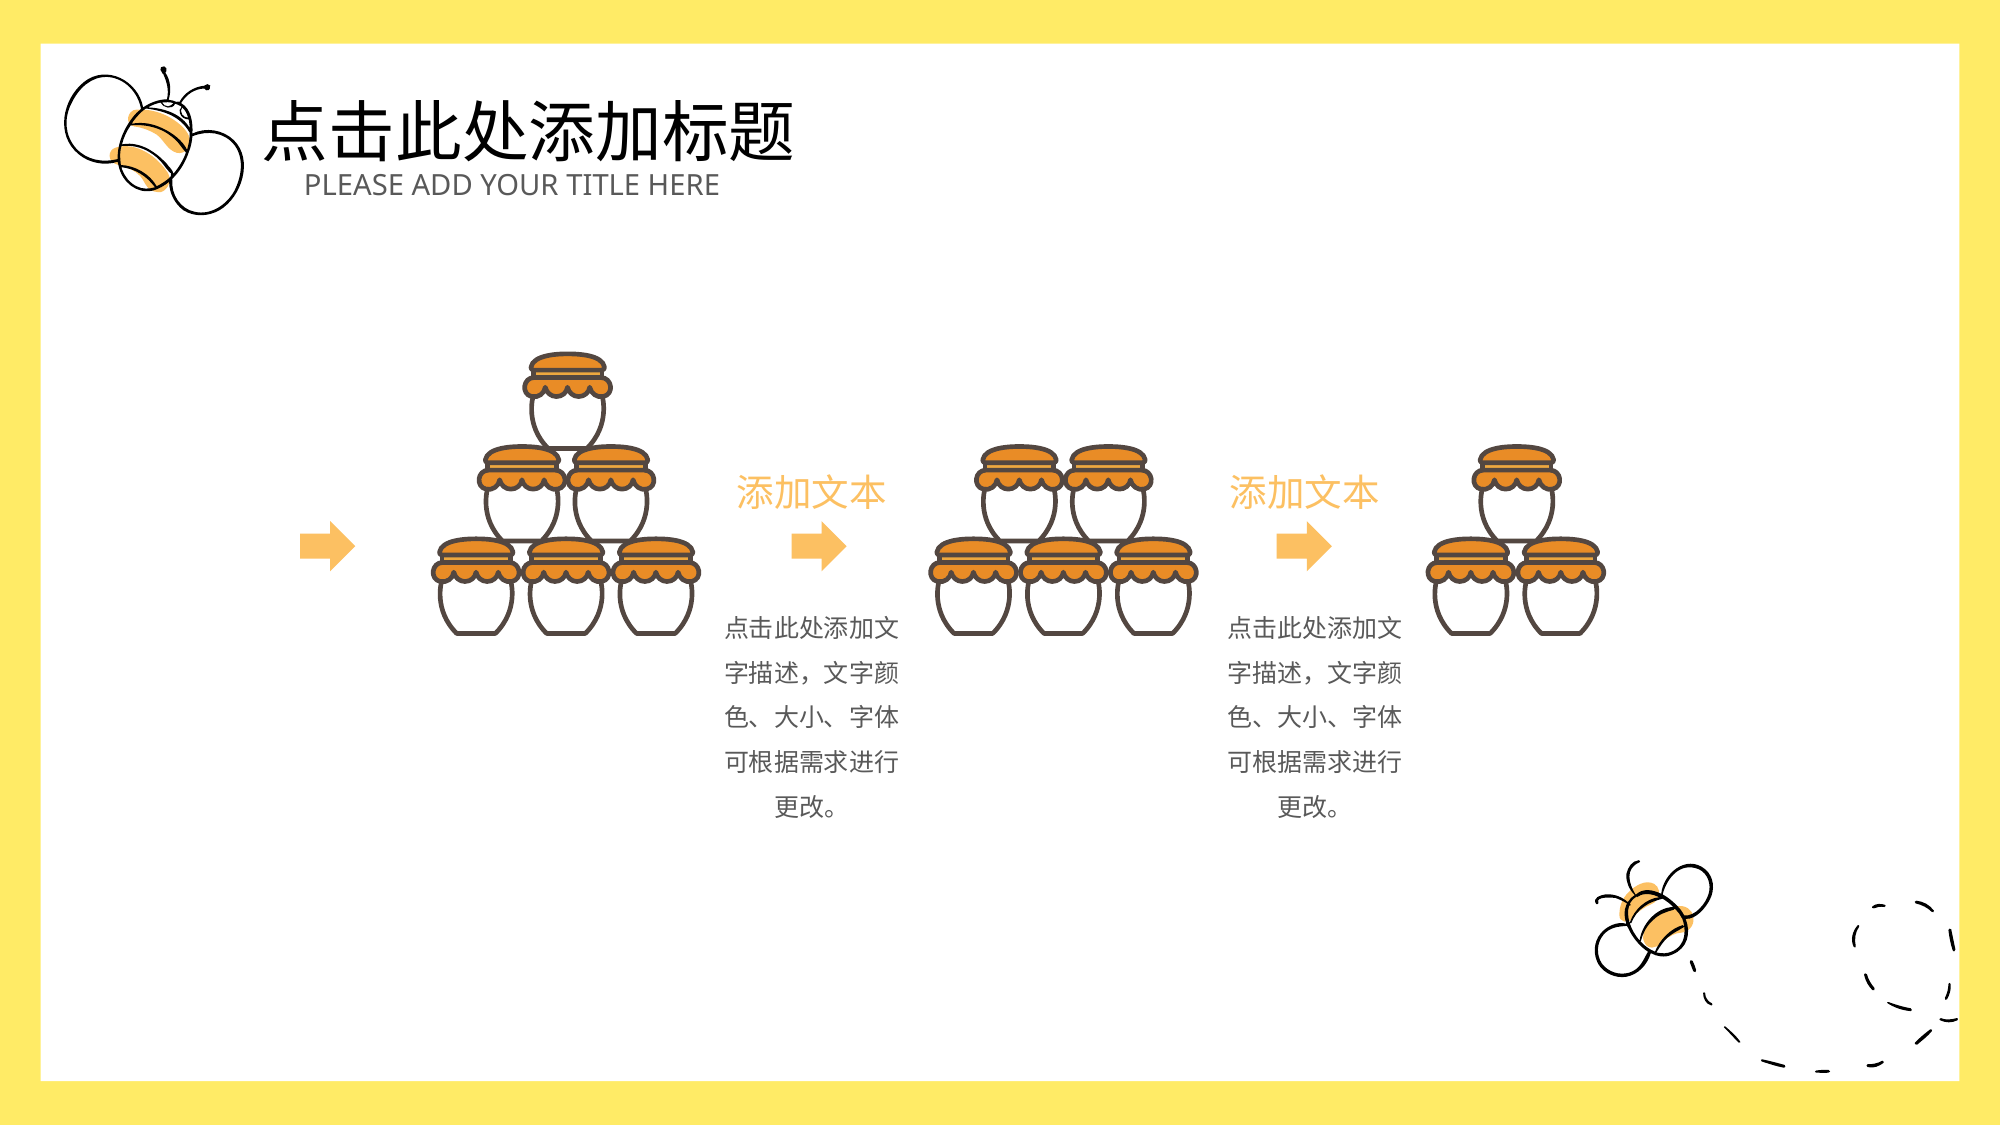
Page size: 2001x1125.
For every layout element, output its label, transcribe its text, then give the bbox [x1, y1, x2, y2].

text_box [1424, 446, 1608, 634]
text_box 点击此处添加文字描述，文字颜色、大小、字体可根据需求进行更改。 [699, 589, 925, 829]
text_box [926, 446, 1201, 634]
text_box 添加文本 [1195, 438, 1414, 521]
text_box 点击此处添加文字描述，文字颜色、大小、字体可根据需求进行更改。 [1202, 589, 1428, 829]
picture [63, 65, 245, 216]
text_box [429, 353, 703, 634]
text_box [1275, 521, 1334, 574]
text_box [299, 518, 357, 574]
picture [1594, 739, 1990, 1073]
text_box 点击此处添加标题 [247, 82, 847, 177]
text_box 添加文本 [703, 438, 921, 521]
text_box PLEASE ADD YOUR TITLE HERE [289, 158, 736, 209]
text_box [790, 521, 849, 574]
